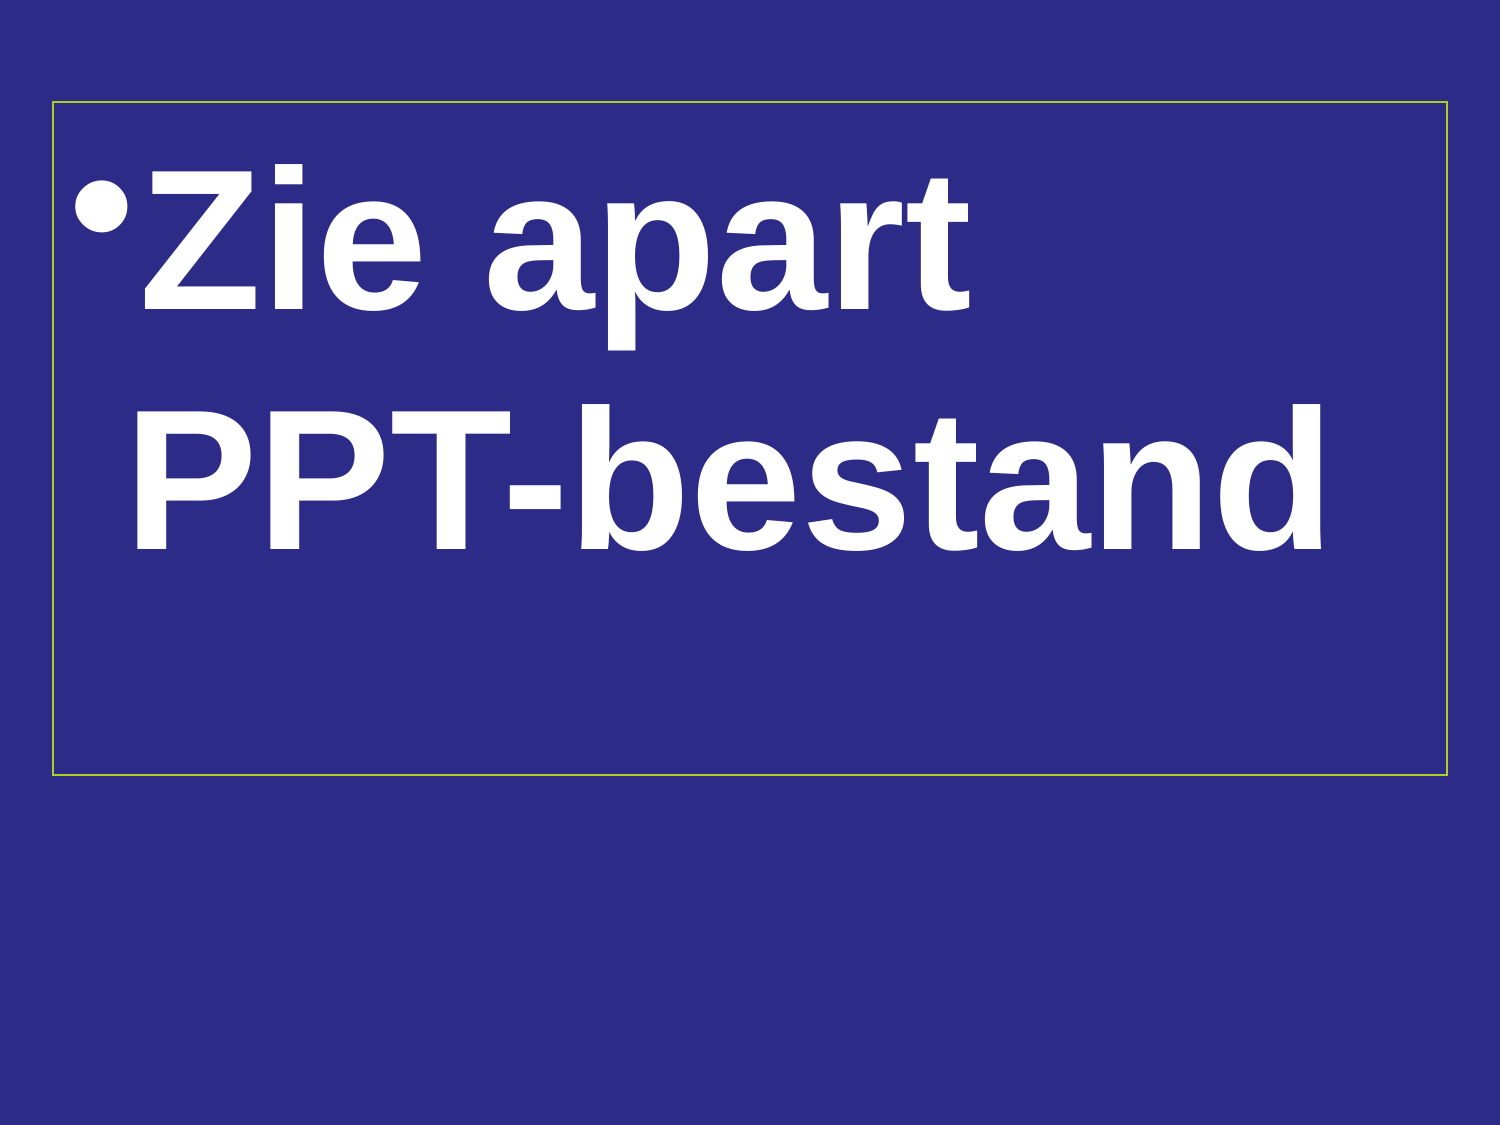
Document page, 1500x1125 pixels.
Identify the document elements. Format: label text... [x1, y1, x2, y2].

list Zie apart PPT-bestand [52, 101, 1448, 776]
